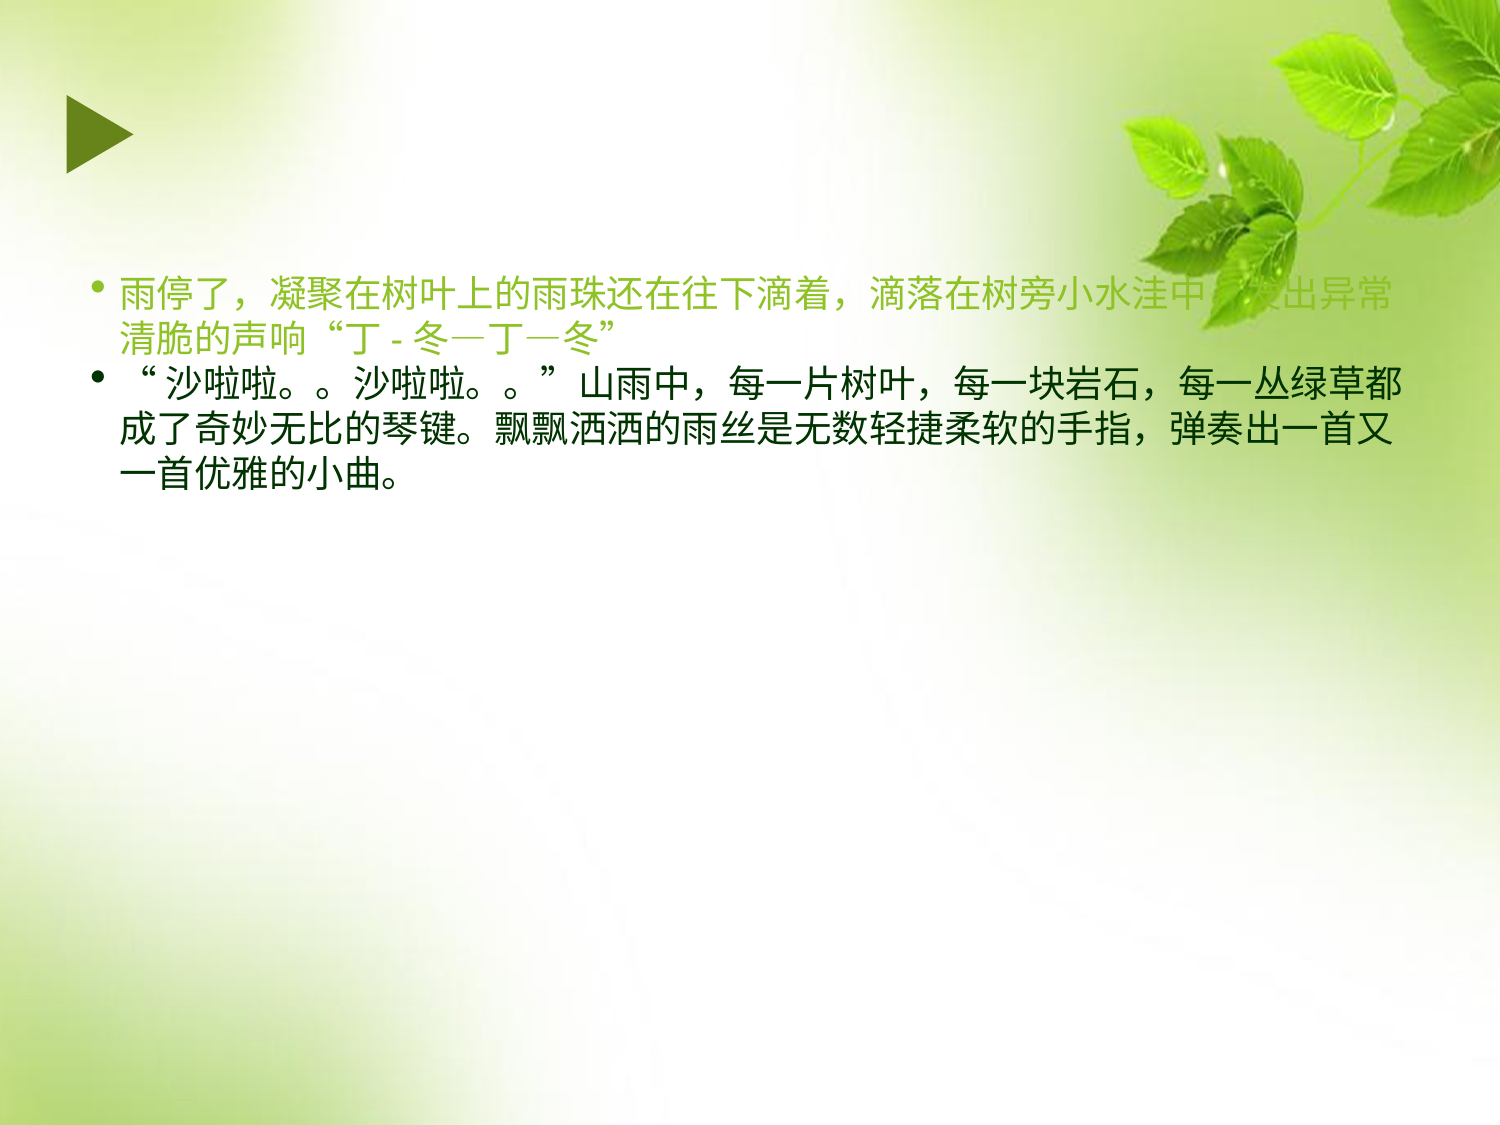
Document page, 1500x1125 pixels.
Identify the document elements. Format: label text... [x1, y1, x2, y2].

picture [0, 0, 1500, 1125]
list 雨停了，凝聚在树叶上的雨珠还在往下滴着，滴落在树旁小水洼中，发出异常清脆的声响“丁-冬—丁—冬” “沙啦啦。。沙啦啦。。”山雨中，每一片树叶，每一块岩石，每一丛绿草都成了奇妙无比的琴键。飘飘洒洒的雨丝是无数轻捷柔软的手指，弹奏出一首又一首优雅的小曲。 [74, 262, 1426, 1006]
